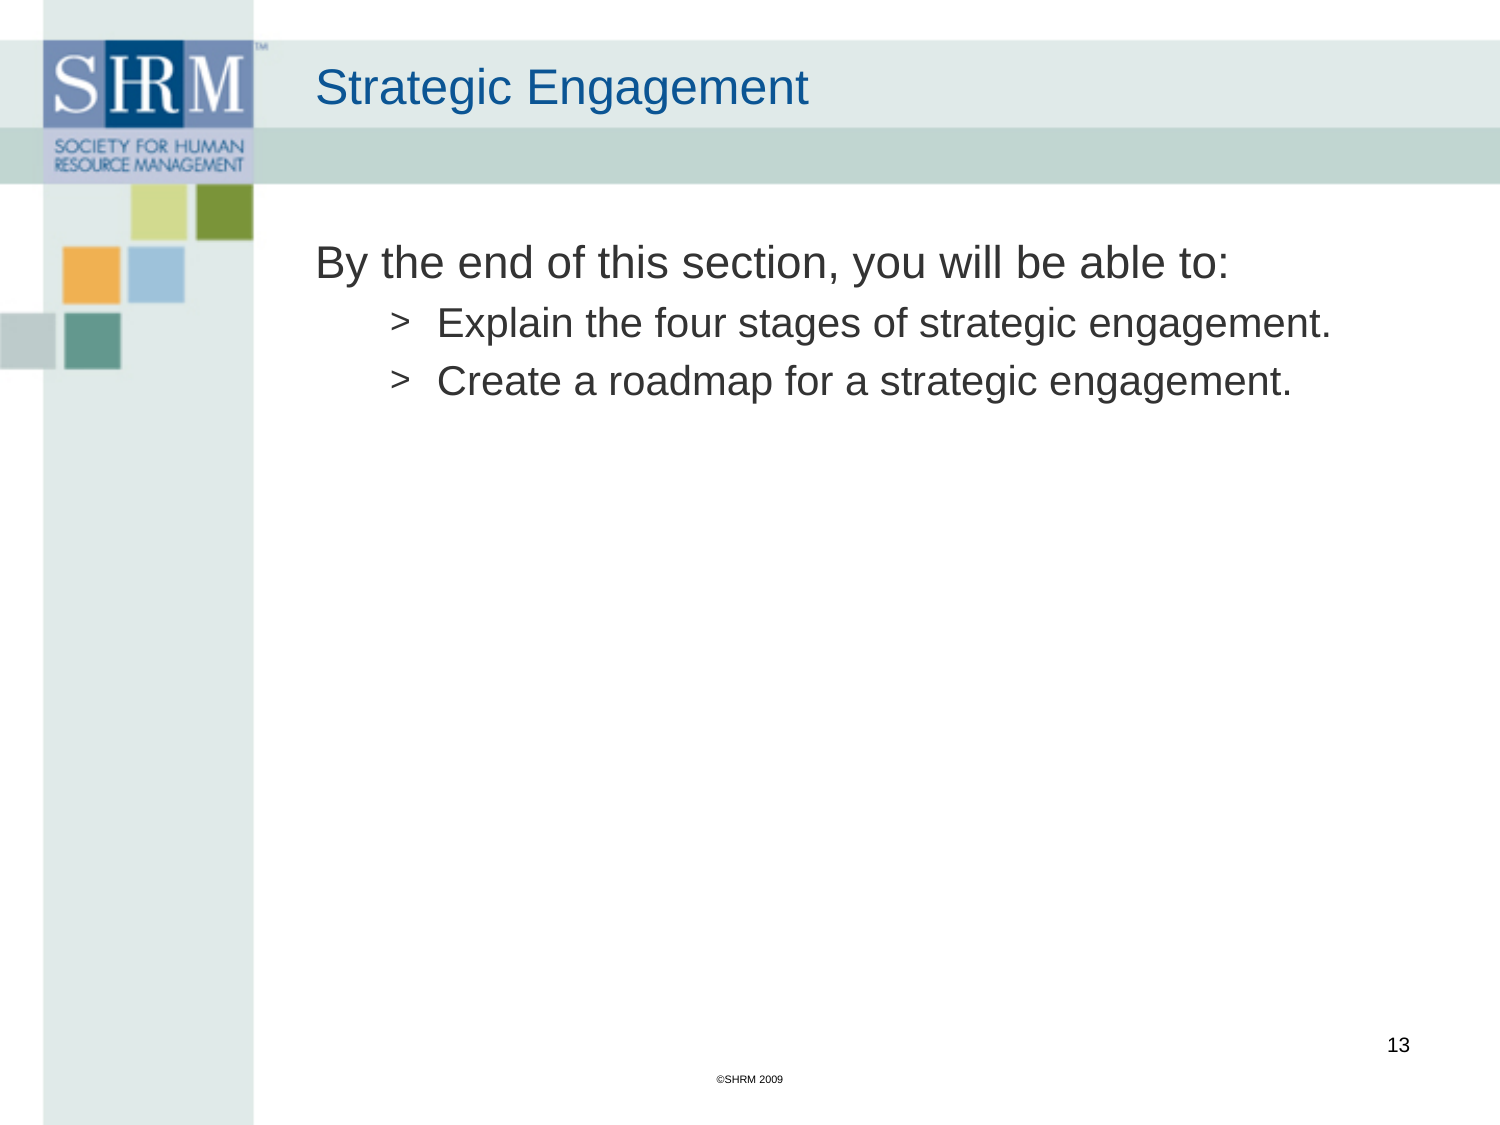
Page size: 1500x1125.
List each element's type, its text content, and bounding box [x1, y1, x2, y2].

title Strategic Engagement [299, 44, 1426, 126]
list By the end of this section, you will be able to: Explain the four stages of strategic engagement. Create a roadmap for a strategic engagement. [299, 224, 1426, 1006]
picture [0, 0, 1500, 1125]
footer ©SHRM 2009 [512, 1062, 988, 1103]
slide_number 13 [1074, 1024, 1426, 1103]
